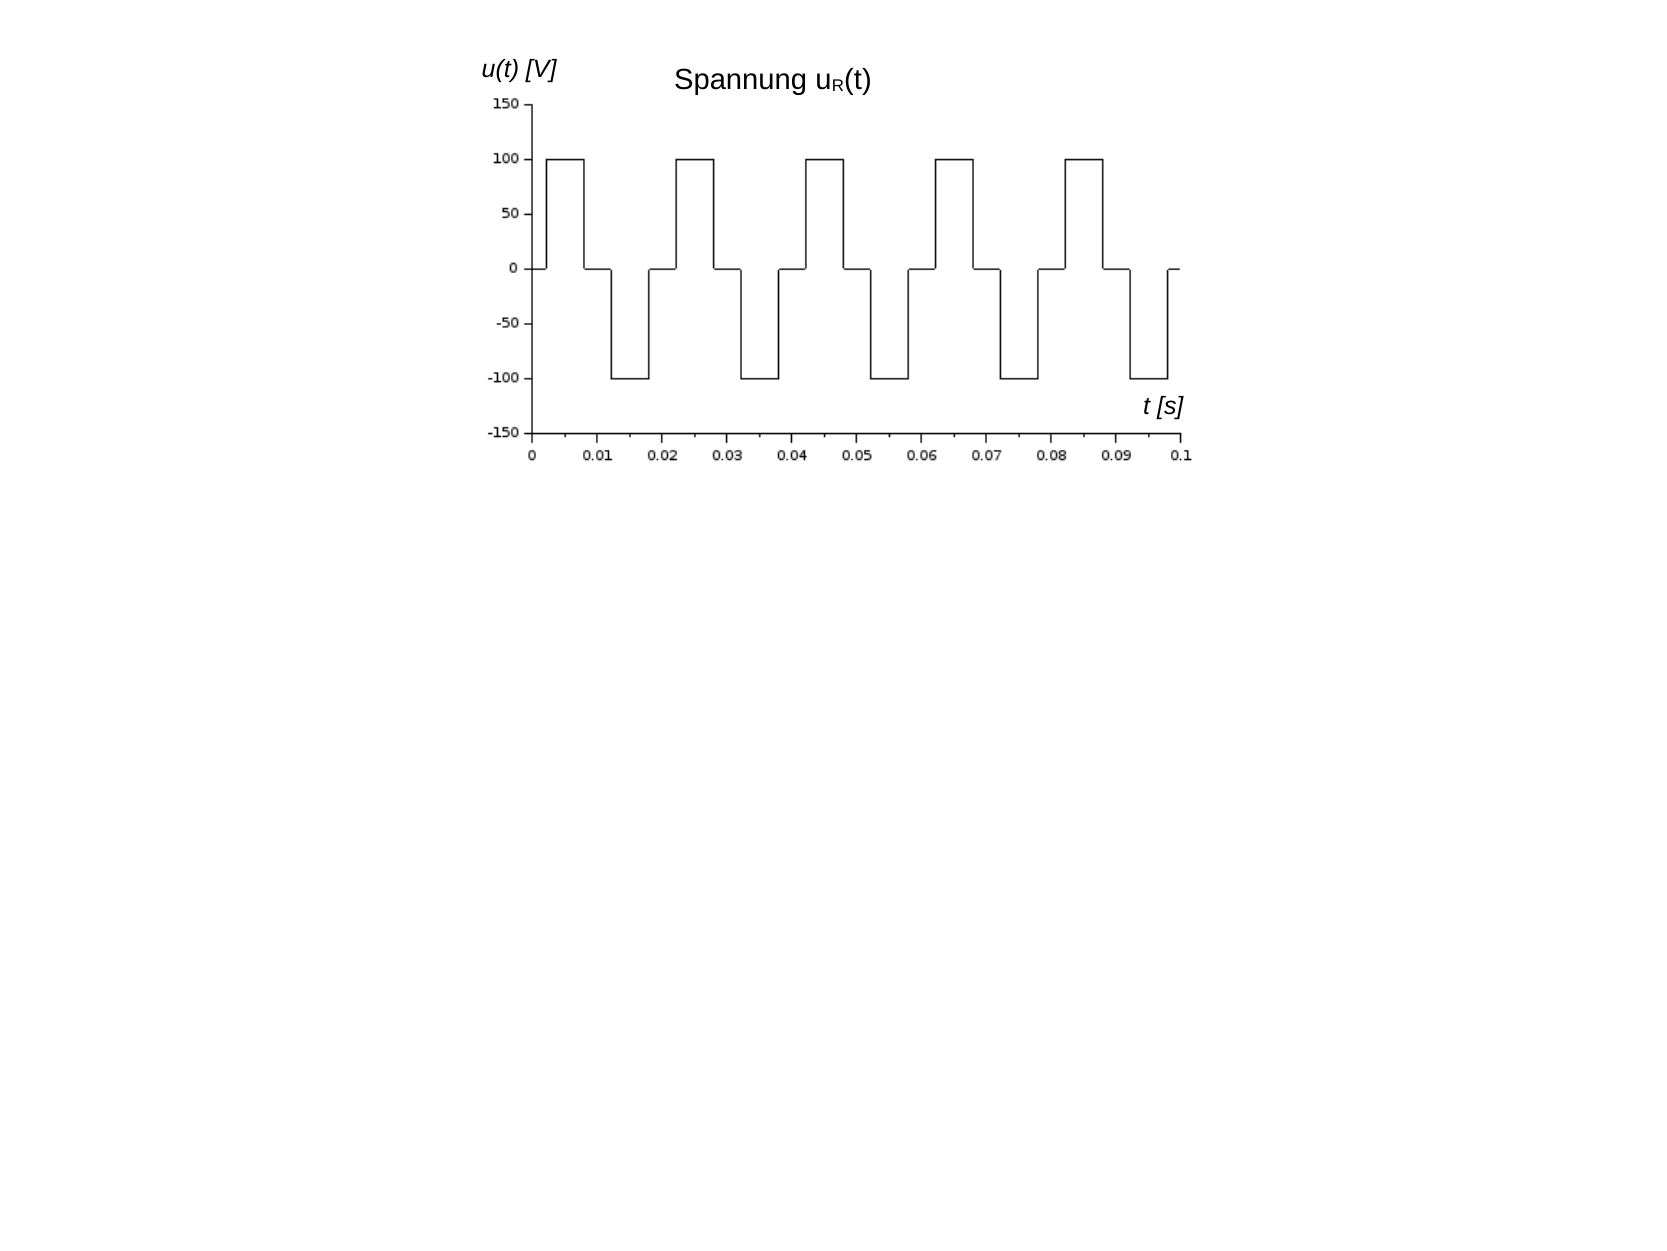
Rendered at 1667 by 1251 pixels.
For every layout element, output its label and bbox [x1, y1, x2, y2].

text_box [448, 43, 1218, 472]
